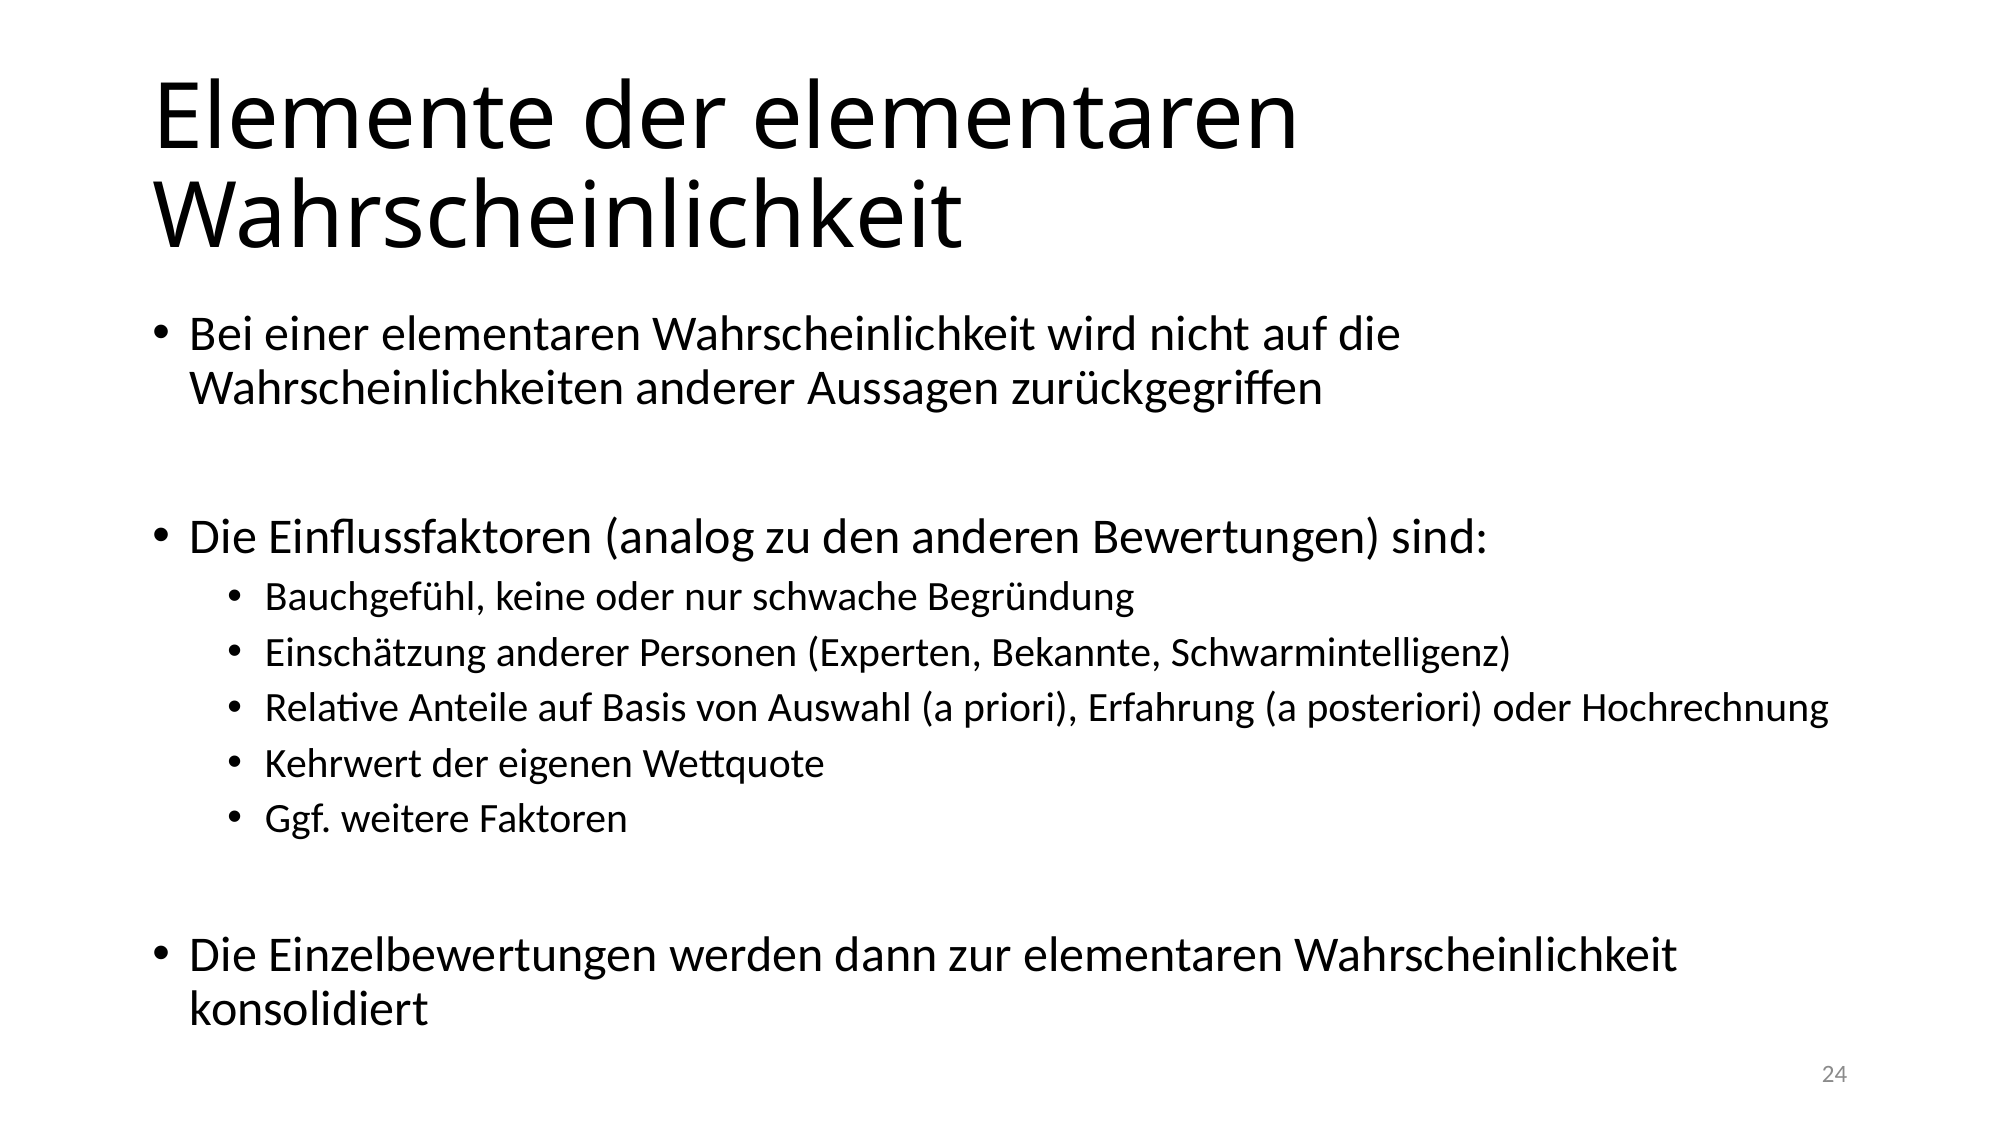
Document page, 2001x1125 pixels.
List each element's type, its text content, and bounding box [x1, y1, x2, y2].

title Elemente der elementaren Wahrscheinlichkeit [137, 59, 1879, 278]
slide_number 24 [1412, 1042, 1863, 1103]
list Bei einer elementaren Wahrscheinlichkeit wird nicht auf die Wahrscheinlichkeiten anderer Aussagen zurückgegriffen Die Einflussfaktoren (analog zu den anderen Bewertungen) sind: Bauchgefühl, keine oder nur schwache Begründung Einschätzung anderer Personen (Experten, Bekannte, Schwarmintelligenz) Relative Anteile auf Basis von Auswahl (a priori), Erfahrung (a posteriori) oder Hochrechnung Kehrwert der eigenen Wettquote Ggf. weitere Faktoren Die Einzelbewertungen werden dann zur elementaren Wahrscheinlichkeit konsolidiert [137, 299, 1863, 1014]
